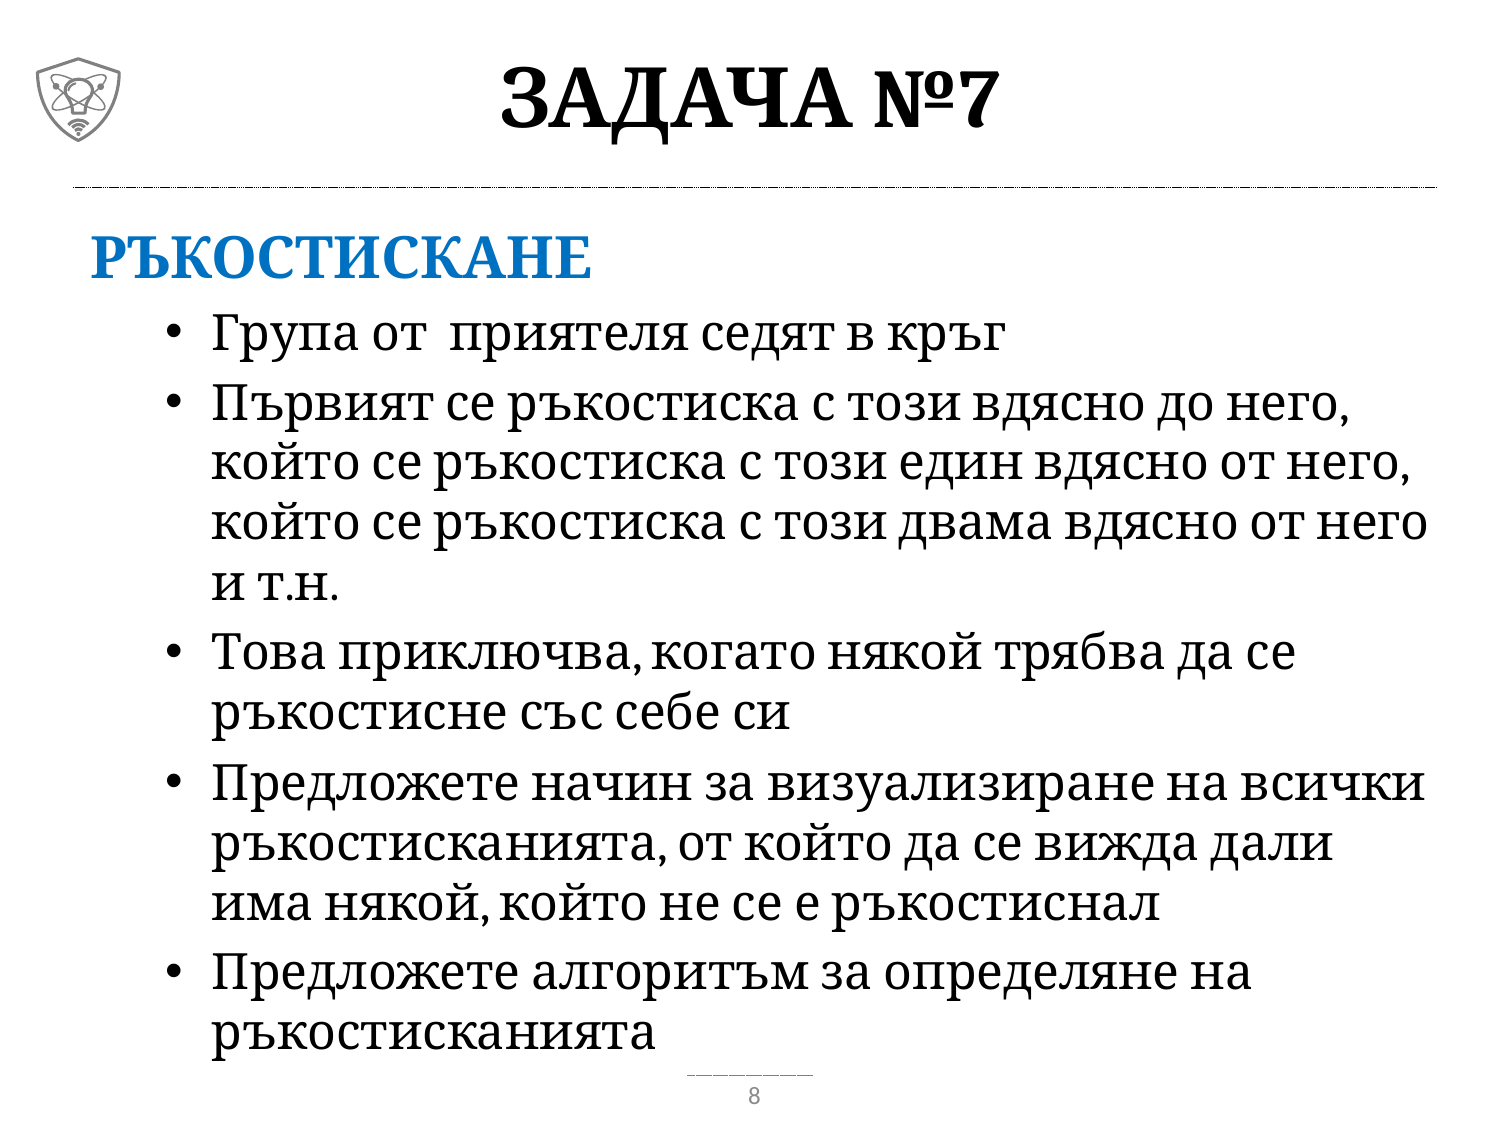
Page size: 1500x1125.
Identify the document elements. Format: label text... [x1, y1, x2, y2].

title Задача №7 [0, 0, 1500, 188]
slide_number 8 [579, 1065, 930, 1125]
